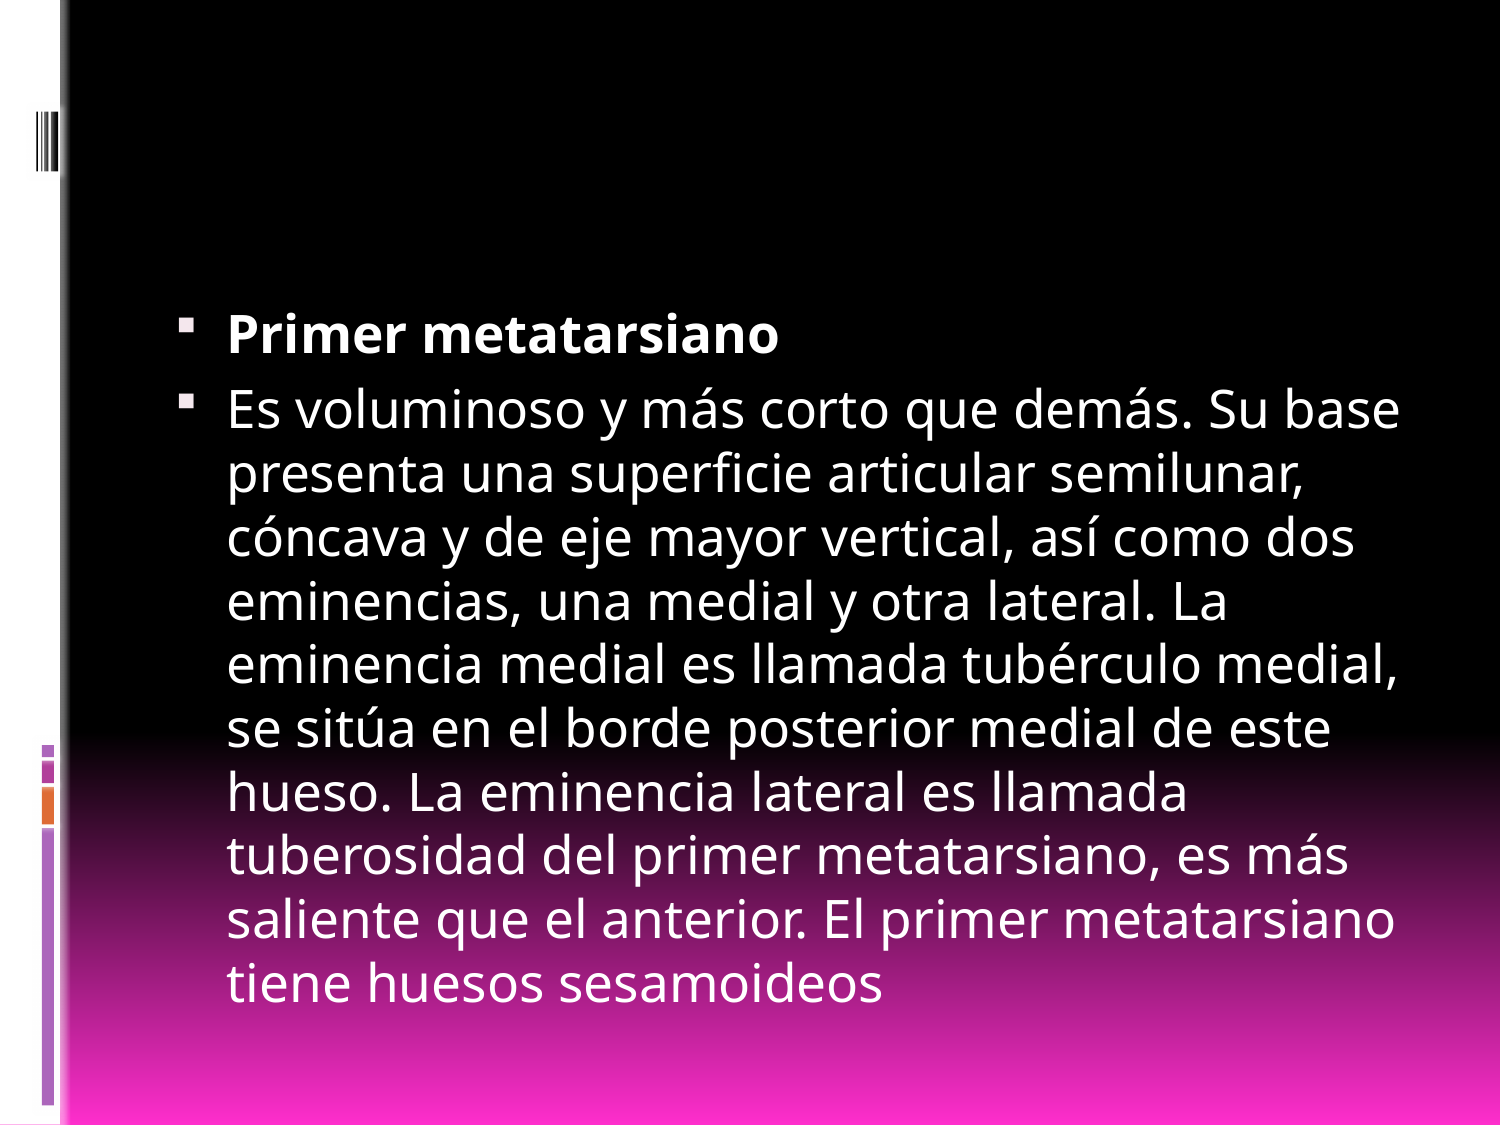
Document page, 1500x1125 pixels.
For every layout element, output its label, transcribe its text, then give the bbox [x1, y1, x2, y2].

list Primer metatarsiano Es voluminoso y más corto que demás. Su base presenta una superficie articular semilunar, cóncava y de eje mayor vertical, así como dos eminencias, una medial y otra lateral. La eminencia medial es llamada tubérculo medial, se sitúa en el borde posterior medial de este hueso. La eminencia lateral es llamada tuberosidad del primer metatarsiano, es más saliente que el anterior. El primer metatarsiano tiene huesos sesamoideos [150, 292, 1425, 1043]
